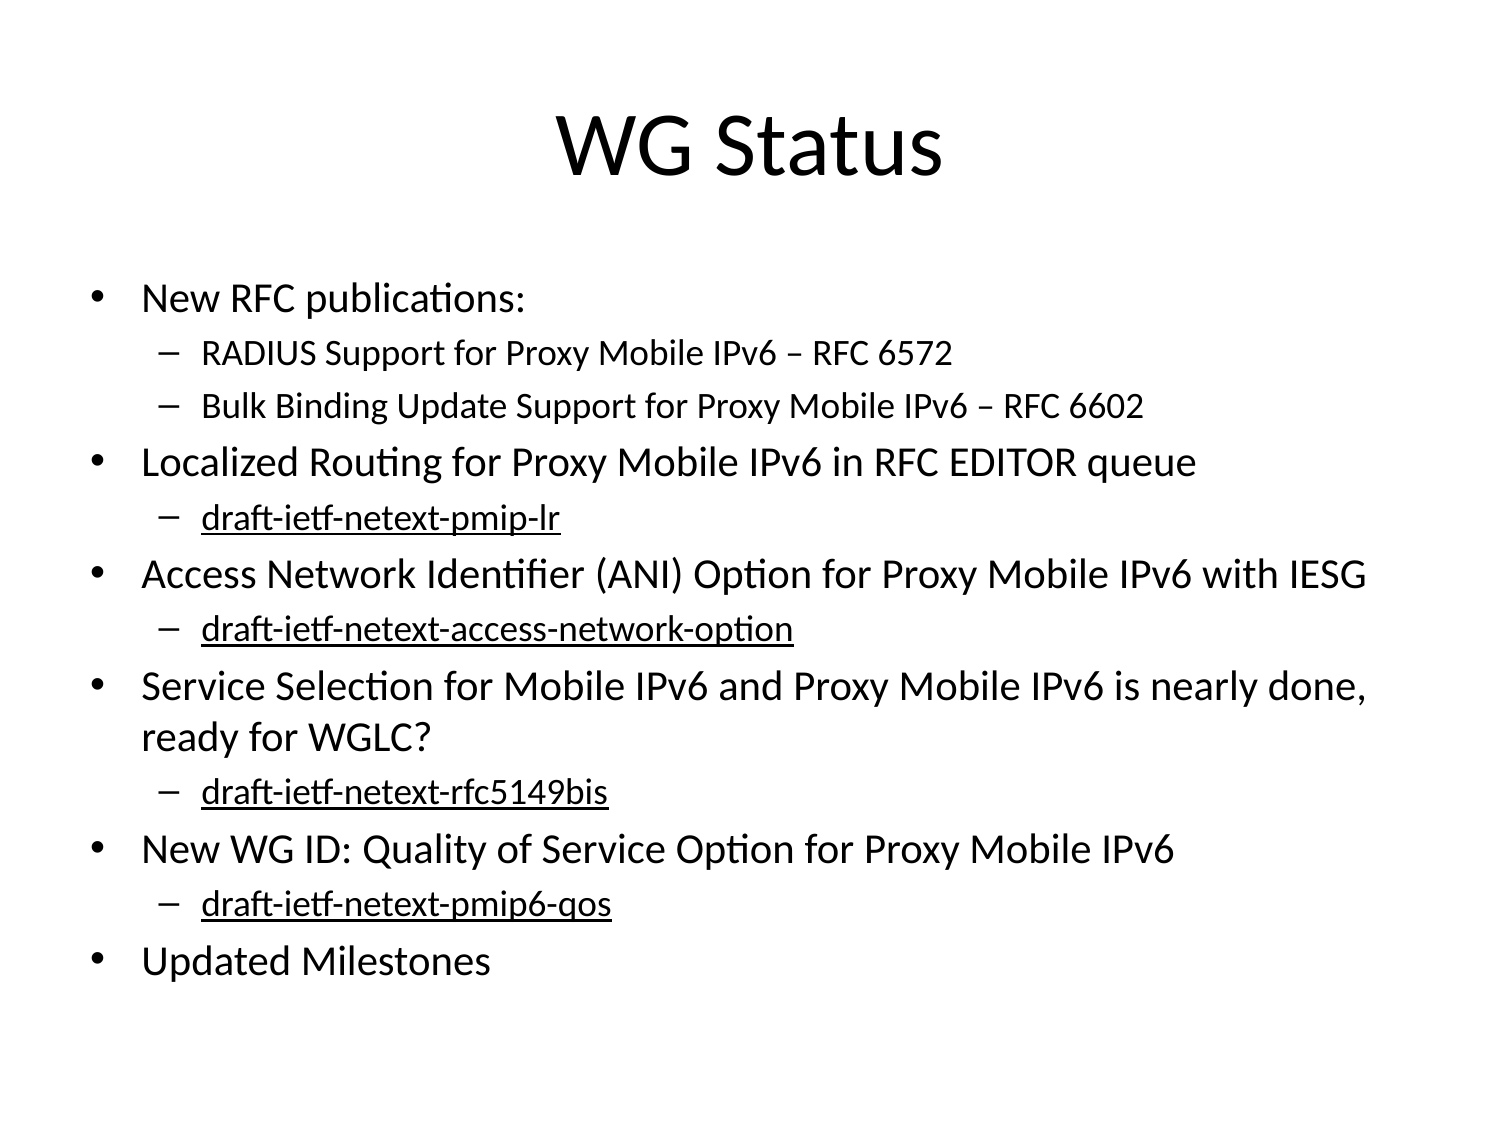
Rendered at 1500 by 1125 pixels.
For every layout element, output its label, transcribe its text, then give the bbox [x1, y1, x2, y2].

title WG Status [75, 45, 1425, 233]
list New RFC publications: RADIUS Support for Proxy Mobile IPv6 – RFC 6572 Bulk Binding Update Support for Proxy Mobile IPv6 – RFC 6602 Localized Routing for Proxy Mobile IPv6 in RFC EDITOR queue draft-ietf-netext-pmip-lr Access Network Identifier (ANI) Option for Proxy Mobile IPv6 with IESG draft-ietf-netext-access-network-option Service Selection for Mobile IPv6 and Proxy Mobile IPv6 is nearly done, ready for WGLC? draft-ietf-netext-rfc5149bis New WG ID: Quality of Service Option for Proxy Mobile IPv6 draft-ietf-netext-pmip6-qos Updated Milestones [75, 262, 1425, 1005]
